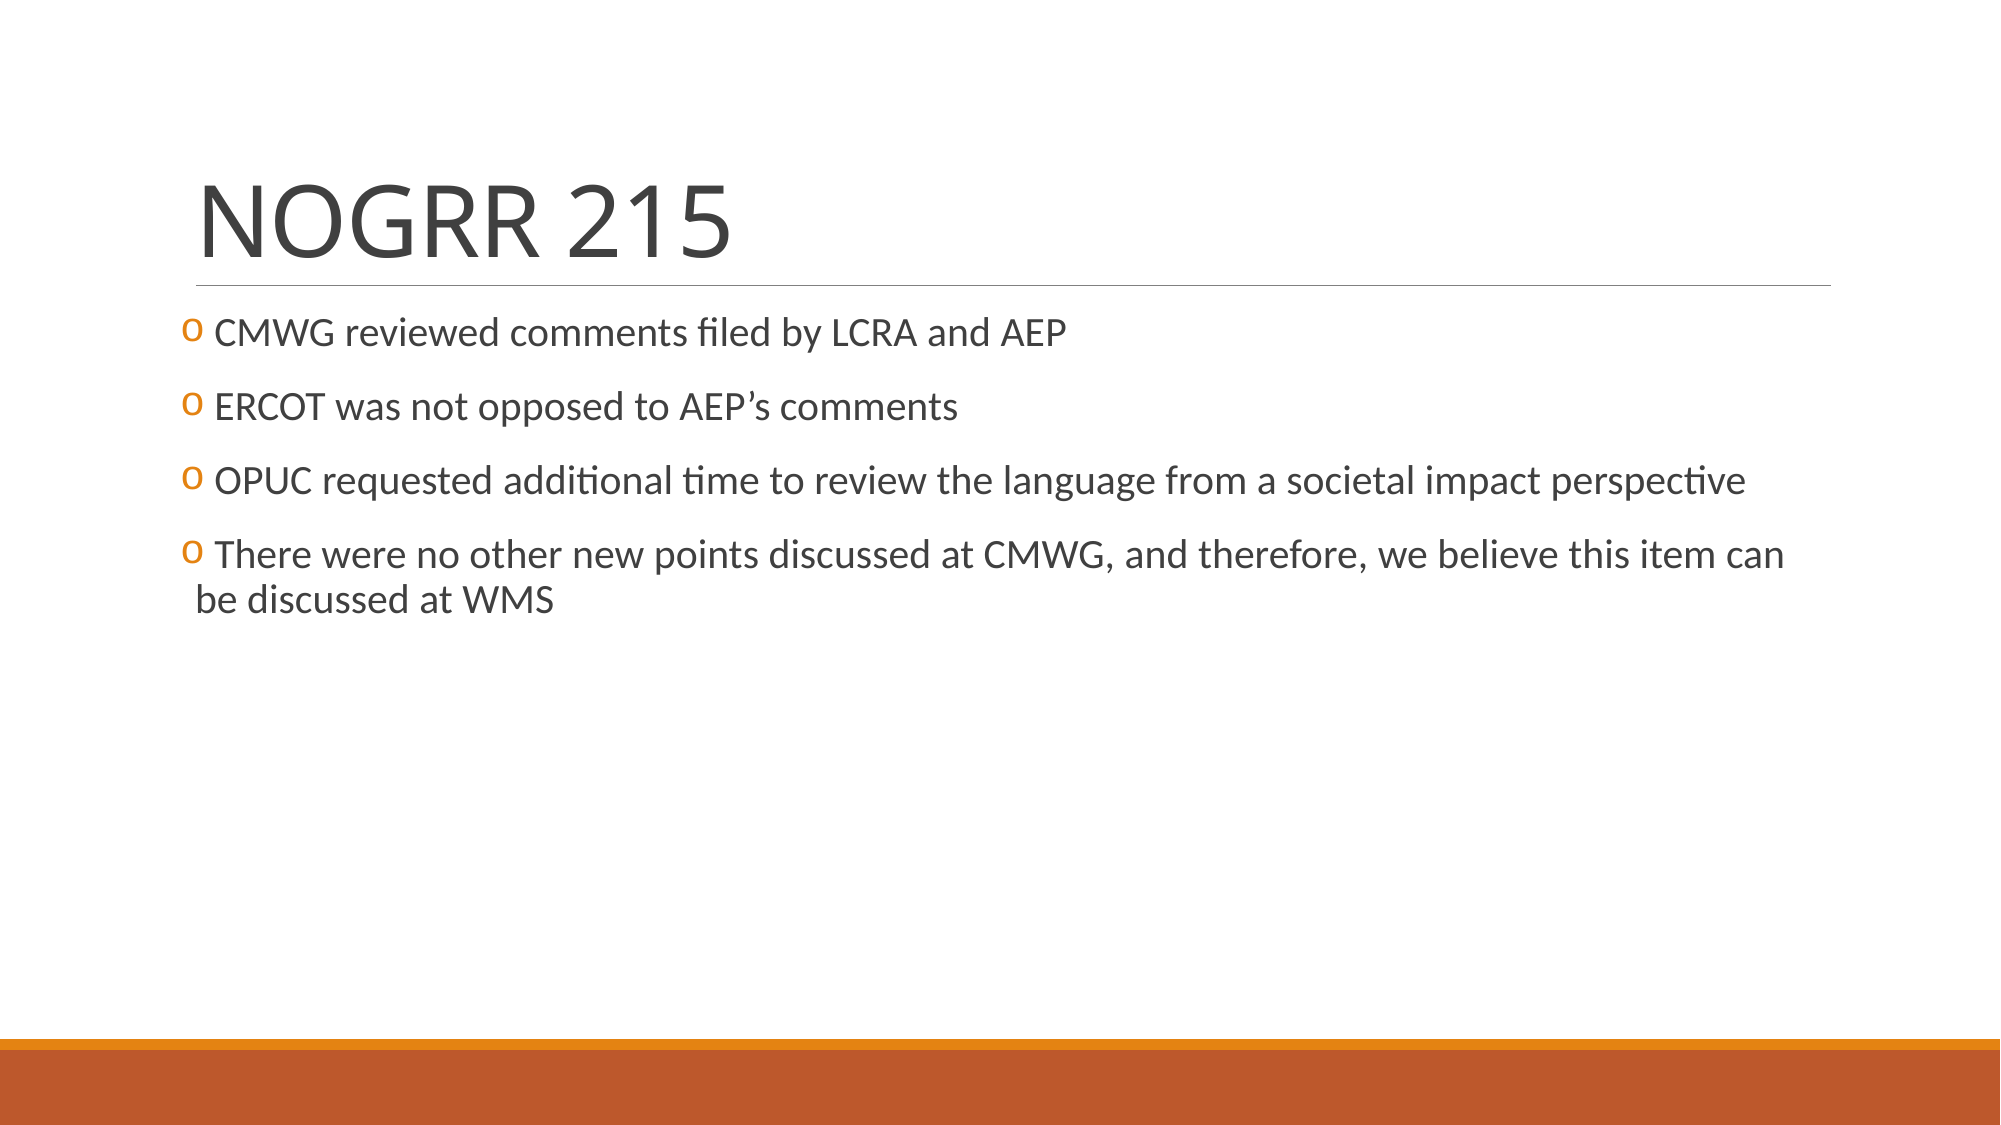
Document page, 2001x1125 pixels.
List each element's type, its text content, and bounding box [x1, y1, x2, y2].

list CMWG reviewed comments filed by LCRA and AEP ERCOT was not opposed to AEP’s comments OPUC requested additional time to review the language from a societal impact perspective There were no other new points discussed at CMWG, and therefore, we believe this item can be discussed at WMS [180, 302, 1830, 963]
title NOGRR 215 [180, 47, 1830, 285]
